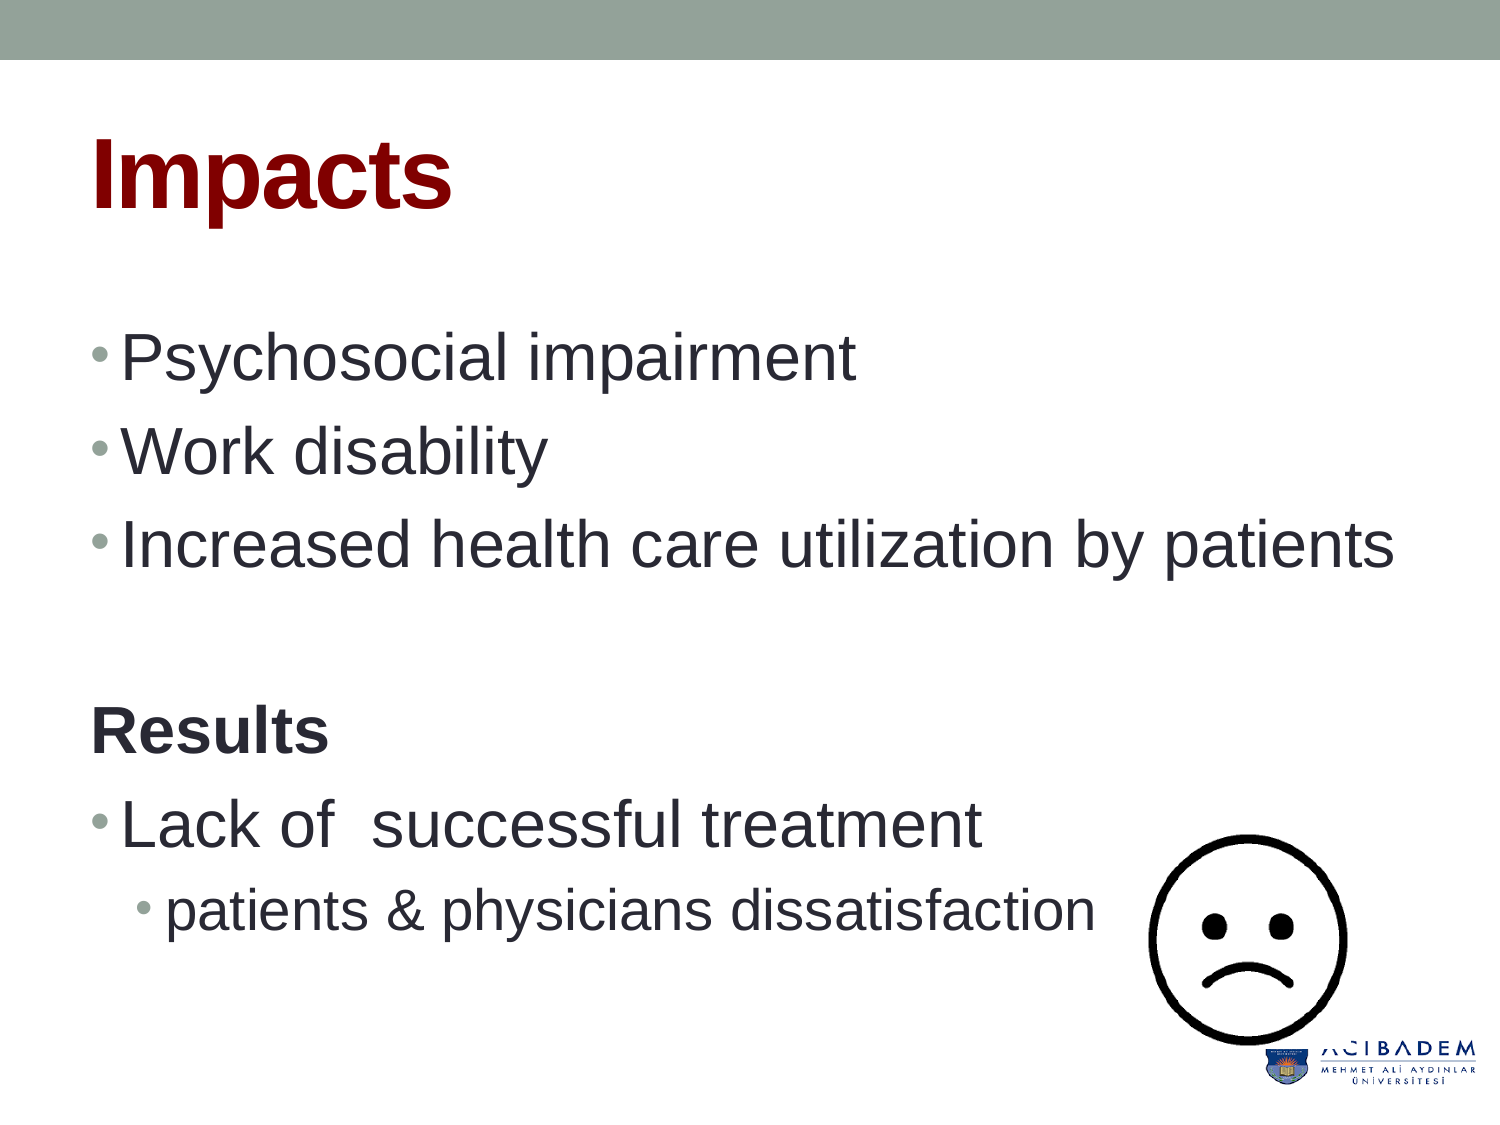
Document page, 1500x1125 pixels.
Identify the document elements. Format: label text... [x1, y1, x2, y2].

picture [1144, 830, 1500, 1125]
list Psychosocial impairment Work disability Increased health care utilization by patients Results Lack of successful treatment patients & physicians dissatisfaction [75, 306, 1425, 1049]
title Impacts [75, 87, 1425, 250]
